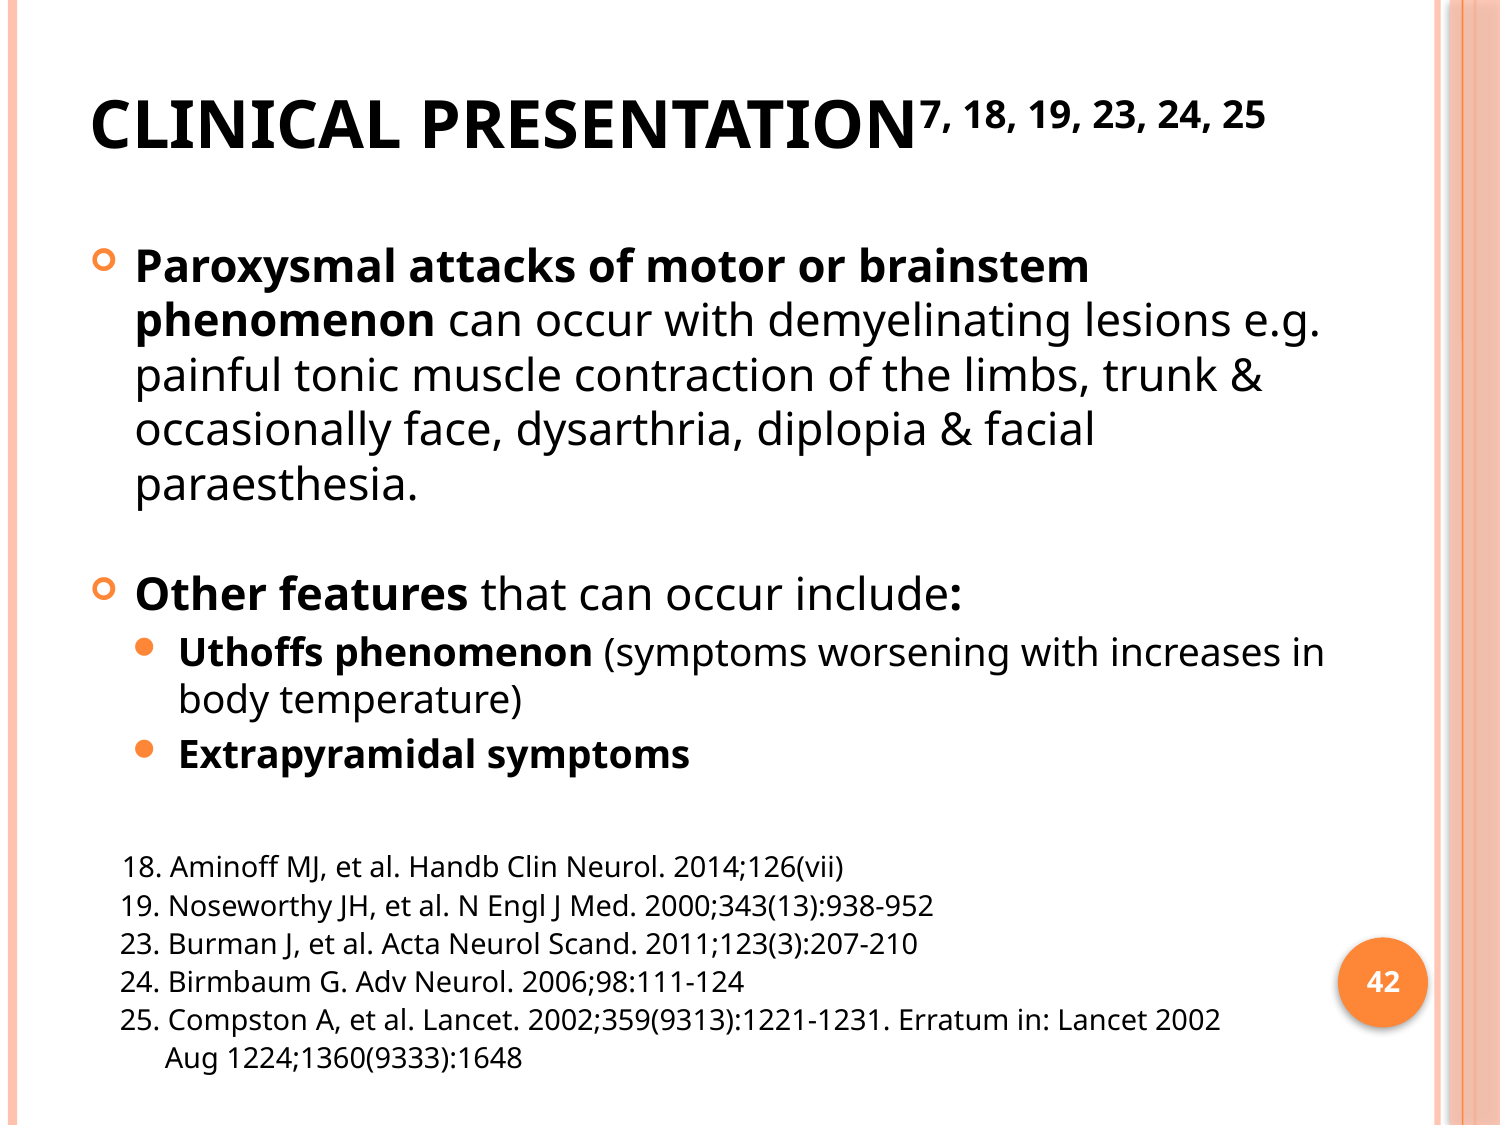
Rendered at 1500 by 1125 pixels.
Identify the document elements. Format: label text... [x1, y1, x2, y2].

title Clinical presentation7, 18, 19, 23, 24, 25 [75, 45, 1400, 170]
slide_number 42 [1333, 940, 1434, 1027]
list Paroxysmal attacks of motor or brainstem phenomenon can occur with demyelinating lesions e.g. painful tonic muscle contraction of the limbs, trunk & occasionally face, dysarthria, diplopia & facial paraesthesia. Other features that can occur include: Uthoffs phenomenon (symptoms worsening with increases in body temperature) Extrapyramidal symptoms 18. Aminoff MJ, et al. Handb Clin Neurol. 2014;126(vii) 19. Noseworthy JH, et al. N Engl J Med. 2000;343(13):938-952 23. Burman J, et al. Acta Neurol Scand. 2011;123(3):207-210 24. Birmbaum G. Adv Neurol. 2006;98:111-124 25. Compston A, et al. Lancet. 2002;359(9313):1221-1231. Erratum in: Lancet 2002 Aug 1224;1360(9333):1648 [75, 229, 1385, 1090]
